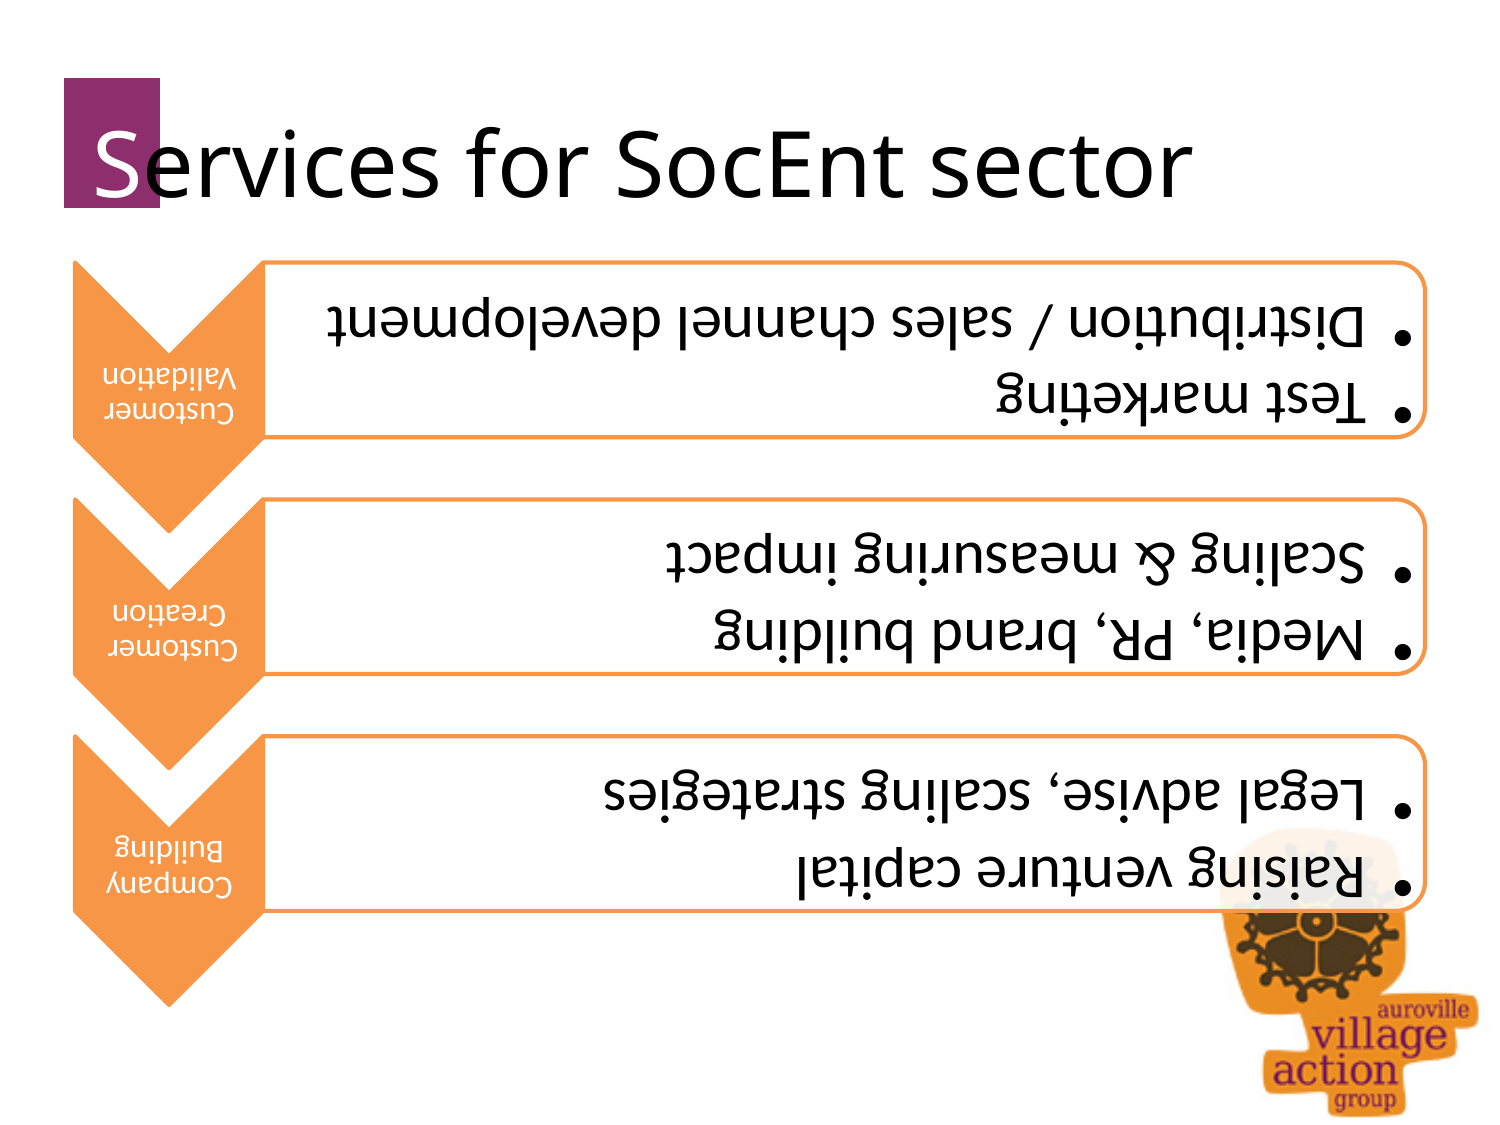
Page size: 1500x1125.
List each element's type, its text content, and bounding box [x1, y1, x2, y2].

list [74, 262, 1426, 1006]
picture [1193, 816, 1500, 1125]
picture [64, 77, 160, 209]
text_box Services for SocEnt sector [77, 30, 1471, 291]
